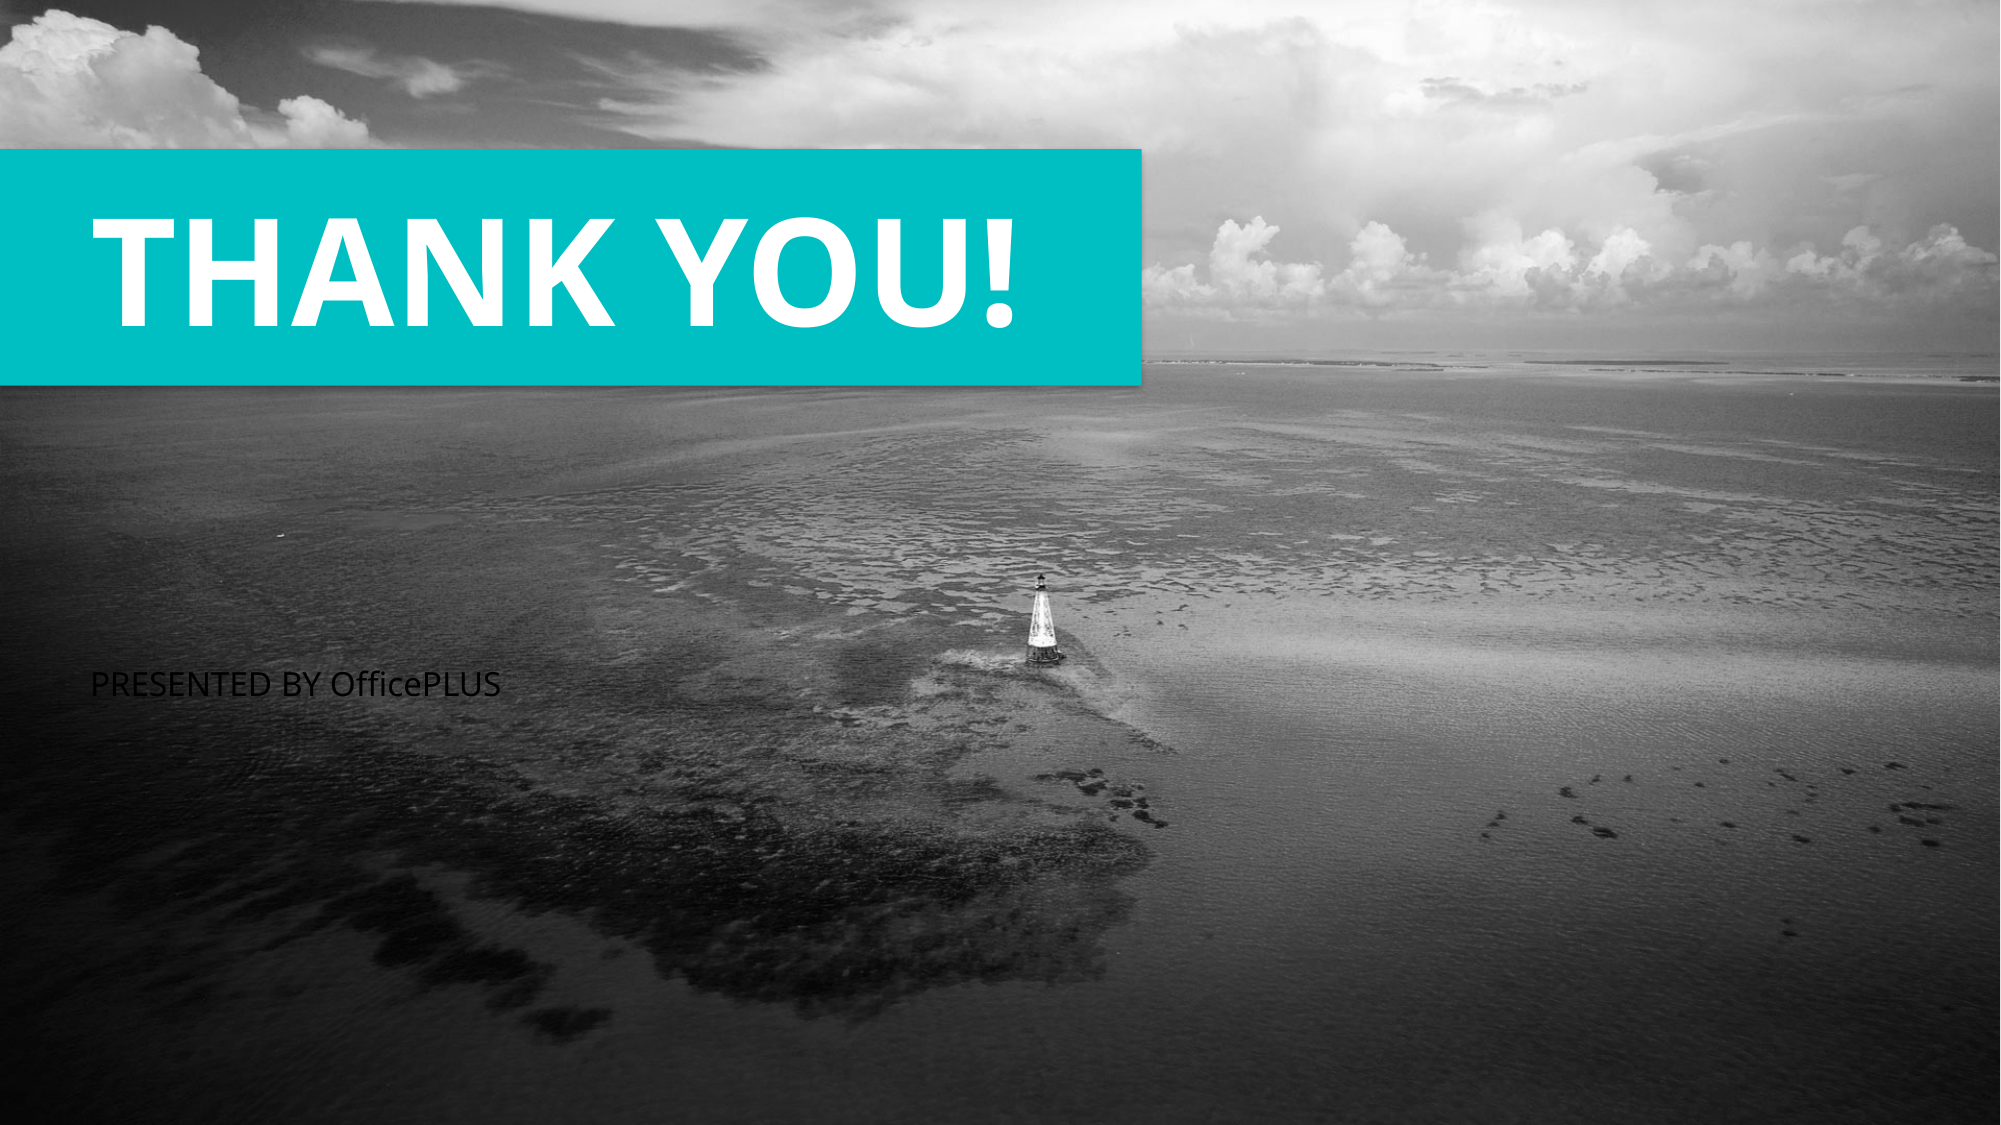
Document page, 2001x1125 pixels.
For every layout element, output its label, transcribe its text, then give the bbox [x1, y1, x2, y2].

list THANK YOU! [75, 169, 1078, 344]
picture [0, 0, 2001, 1125]
list PRESENTED BY OfficePLUS [75, 655, 838, 711]
